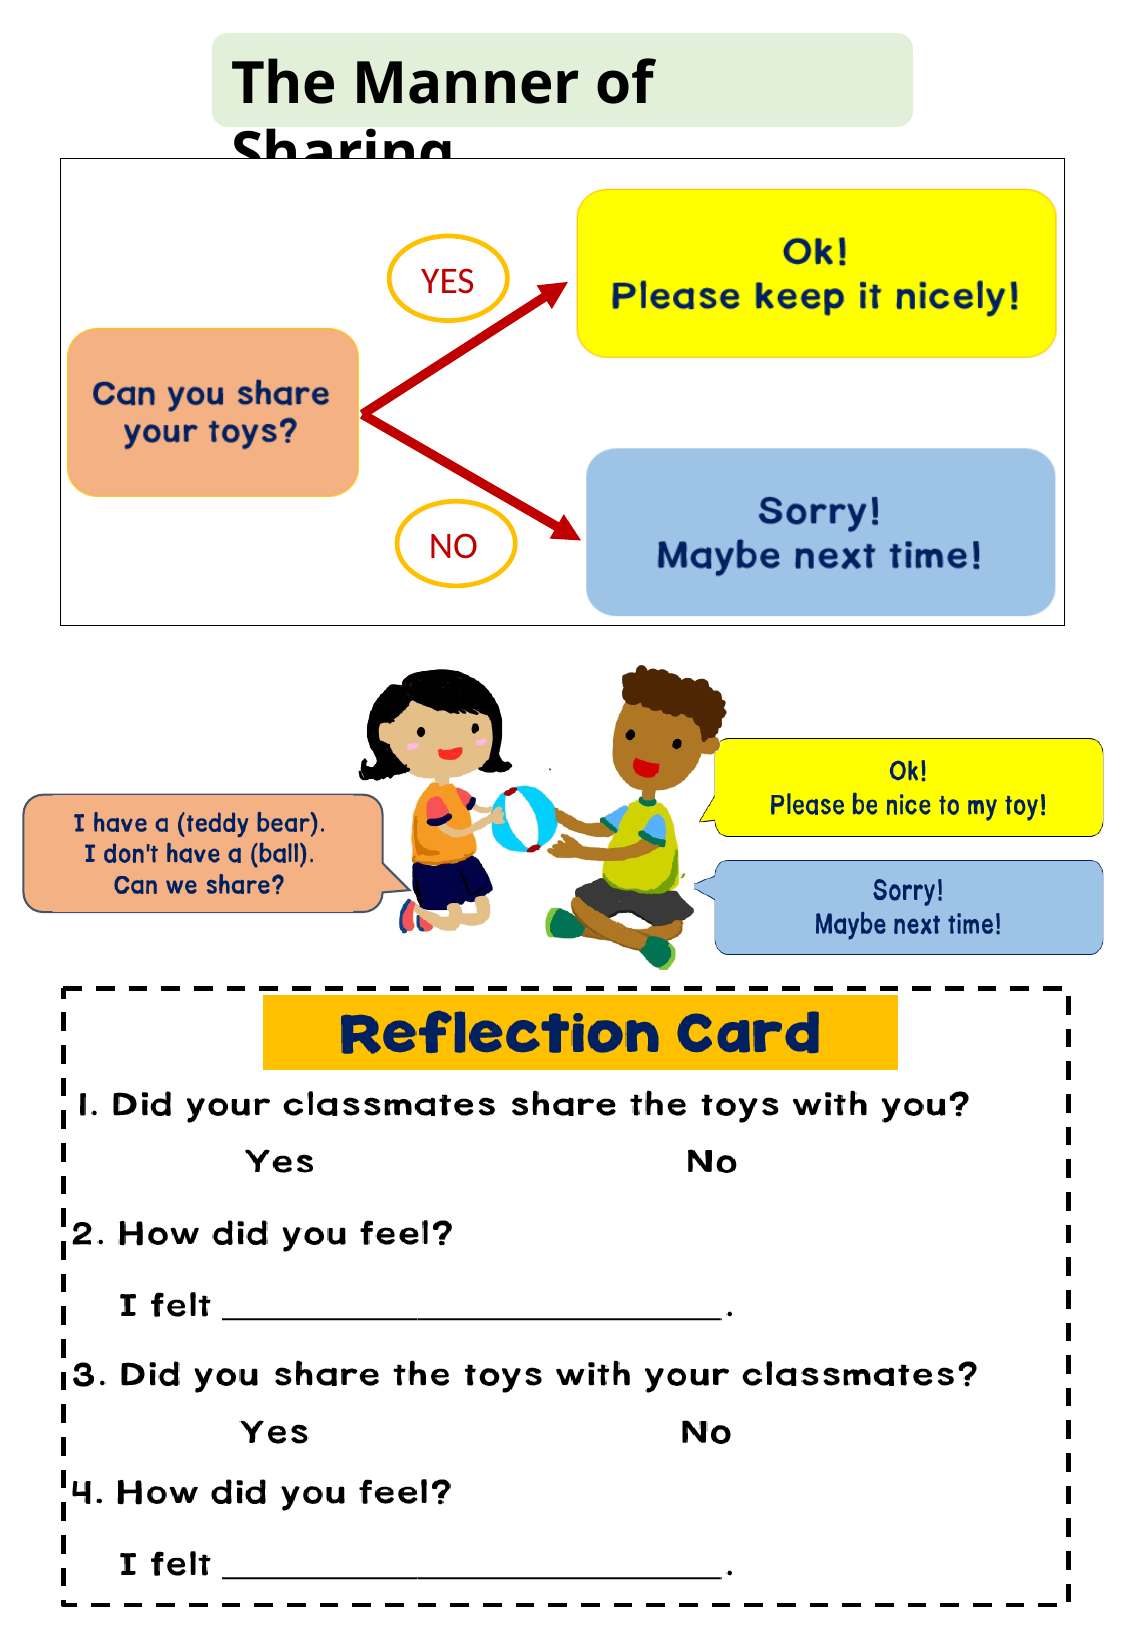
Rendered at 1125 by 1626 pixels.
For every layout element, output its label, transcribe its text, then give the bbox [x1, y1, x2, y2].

picture [217, 641, 1108, 981]
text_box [23, 794, 217, 913]
picture [65, 990, 1066, 1603]
text_box The Manner of Sharing [211, 33, 914, 127]
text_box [60, 158, 1065, 626]
